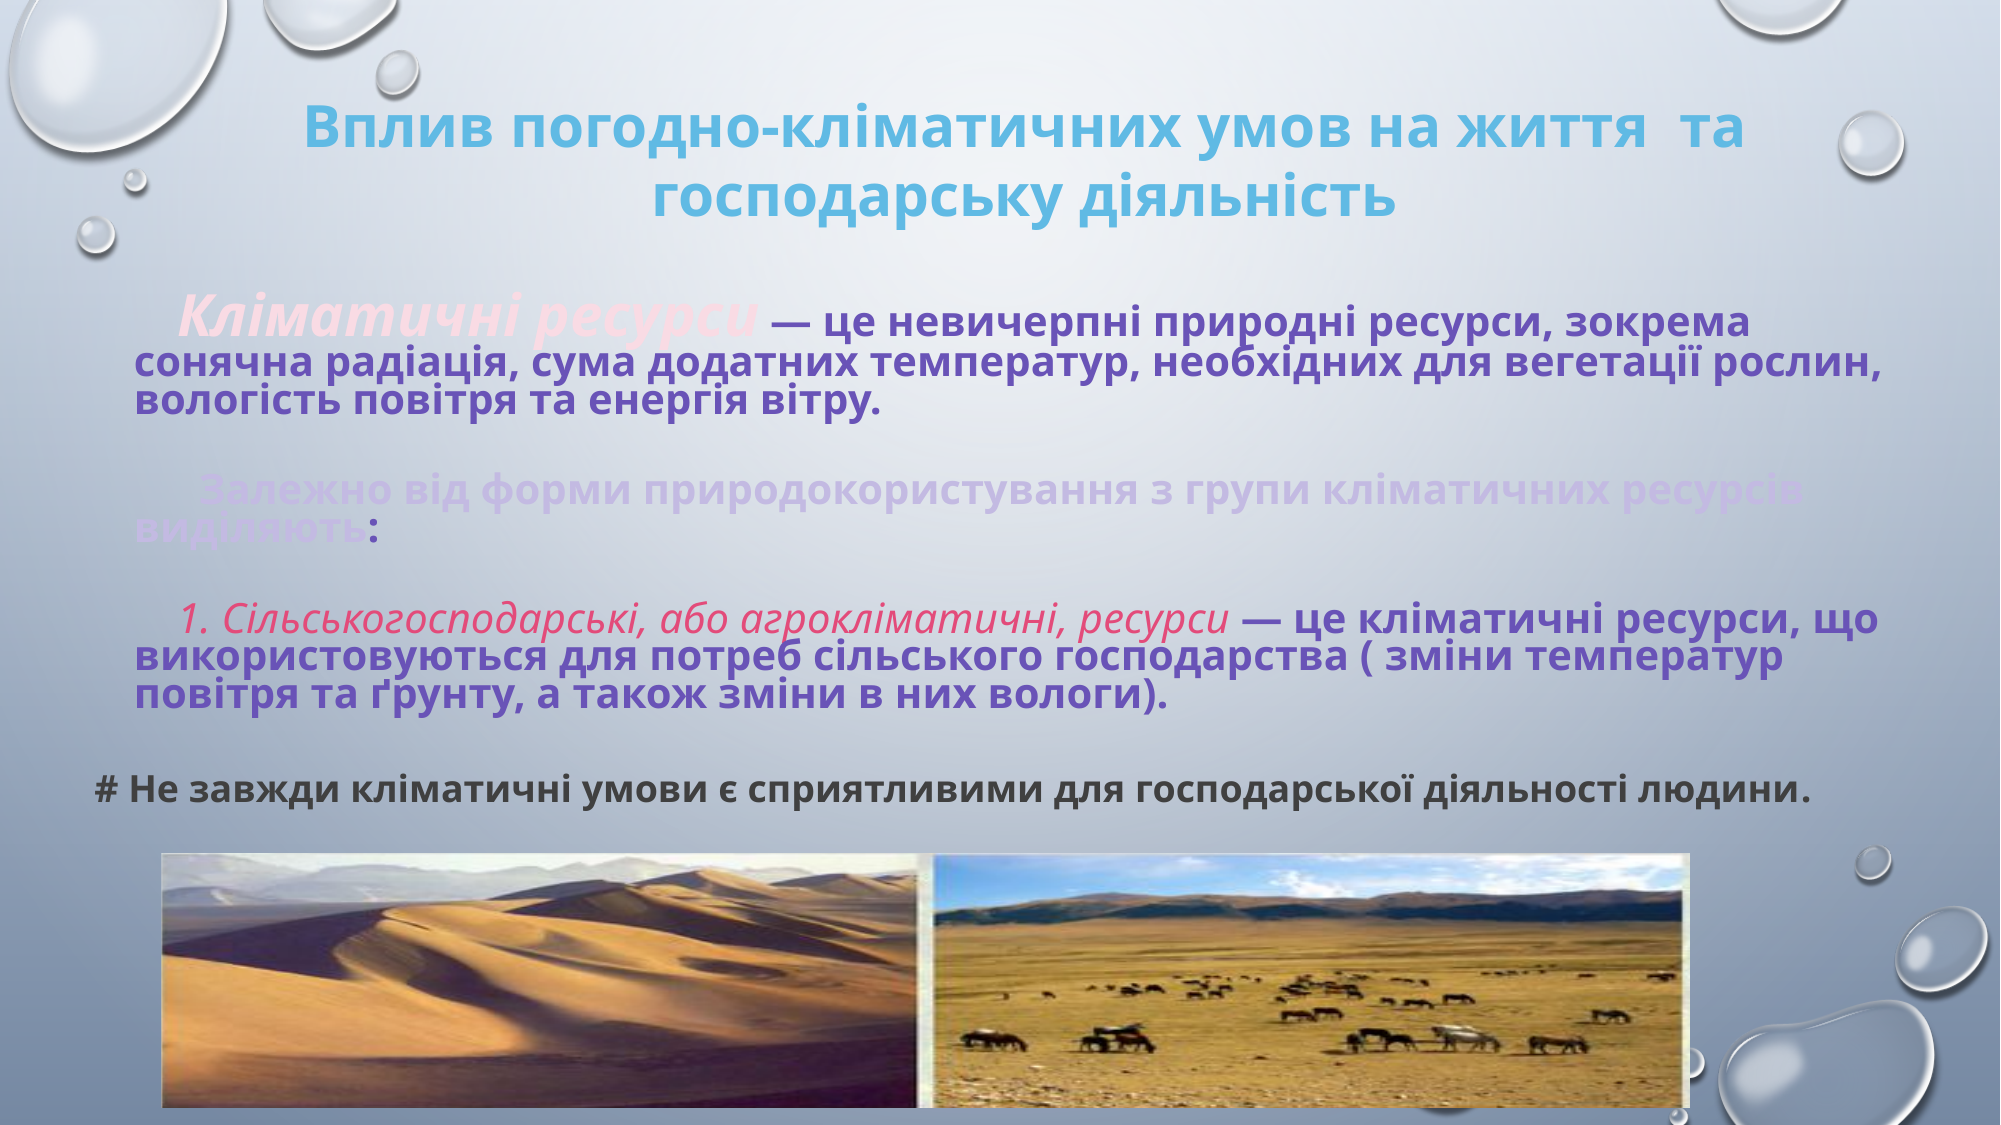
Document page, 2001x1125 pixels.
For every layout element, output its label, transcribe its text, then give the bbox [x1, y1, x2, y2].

text_box Кліматичні ресурси — це невичерпні природні ресурси, зокрема сонячна радіація, сума додатних температур, необхідних для вегетації рослин, вологість повітря та енергія вітру. Залежно від форми природокористування з групи кліматичних ресурсів виділяють: 1. Сільськогосподарські, або агрокліматичні, ресурси — це кліматичні ресурси, що використовуються для потреб сільського господарства ( зміни температур повітря та ґрунту, а також зміни в них вологи). [119, 302, 1931, 724]
text_box # Не завжди кліматичні умови є сприятливими для господарської діяльності людини. [79, 757, 1900, 818]
picture [0, 0, 2000, 1125]
text_box Вплив погодно-кліматичних умов на життя та господарську діяльність [281, 81, 1768, 236]
